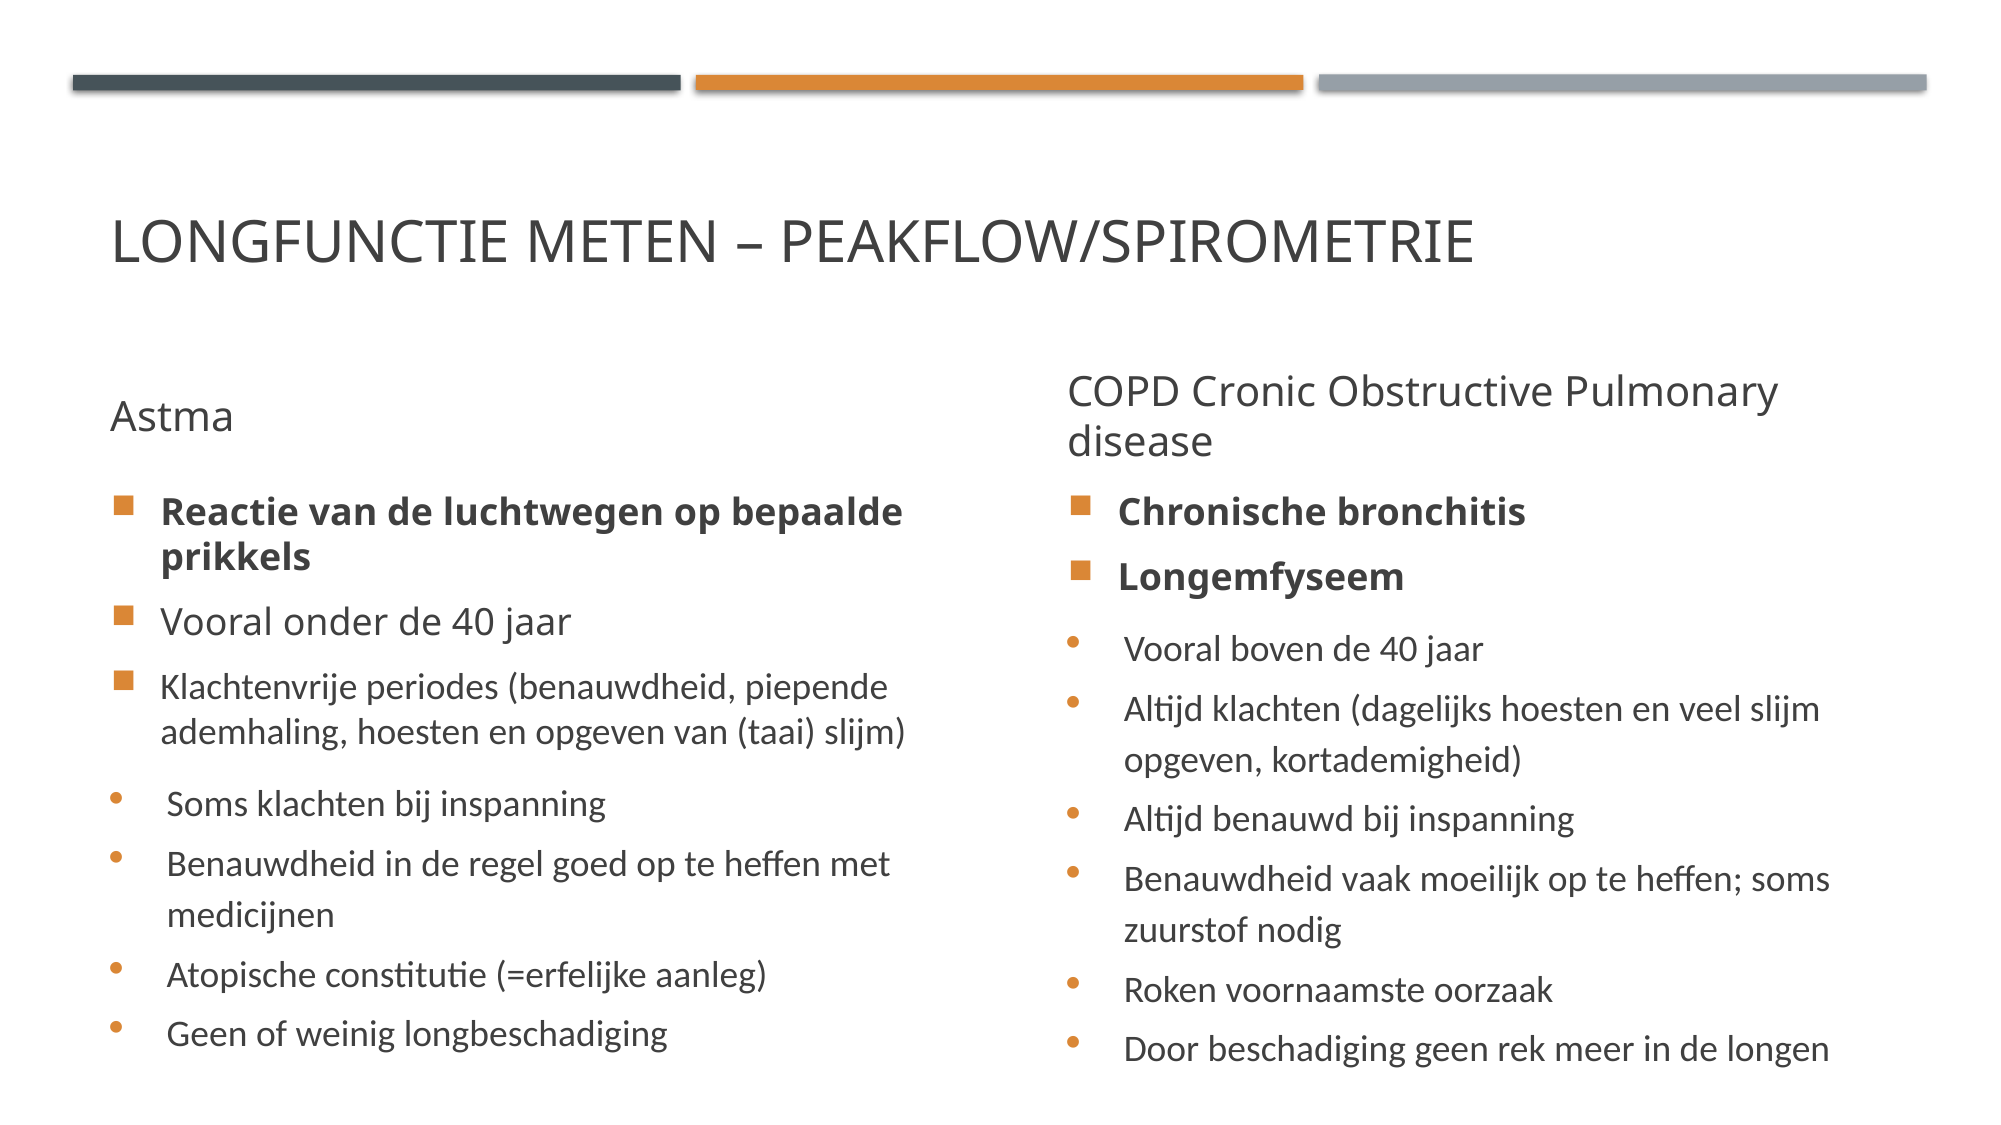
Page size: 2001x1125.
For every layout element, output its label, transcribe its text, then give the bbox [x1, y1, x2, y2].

list Reactie van de luchtwegen op bepaalde prikkels Vooral onder de 40 jaar Klachtenvrije periodes (benauwdheid, piepende ademhaling, hoesten en opgeven van (taai) slijm) Soms klachten bij inspanning Benauwdheid in de regel goed op te heffen met medicijnen Atopische constitutie (=erfelijke aanleg) Geen of weinig longbeschadiging [95, 479, 948, 1066]
title Longfunctie meten – peakflow/spirometrie [95, 119, 1905, 282]
list Chronische bronchitis Longemfyseem Vooral boven de 40 jaar Altijd klachten (dagelijks hoesten en veel slijm opgeven, kortademigheid) Altijd benauwd bij inspanning Benauwdheid vaak moeilijk op te heffen; soms zuurstof nodig Roken voornaamste oorzaak Door beschadiging geen rek meer in de longen [1052, 479, 1905, 1081]
list Astma [95, 369, 948, 461]
list COPD Cronic Obstructive Pulmonary disease [1052, 369, 1905, 460]
